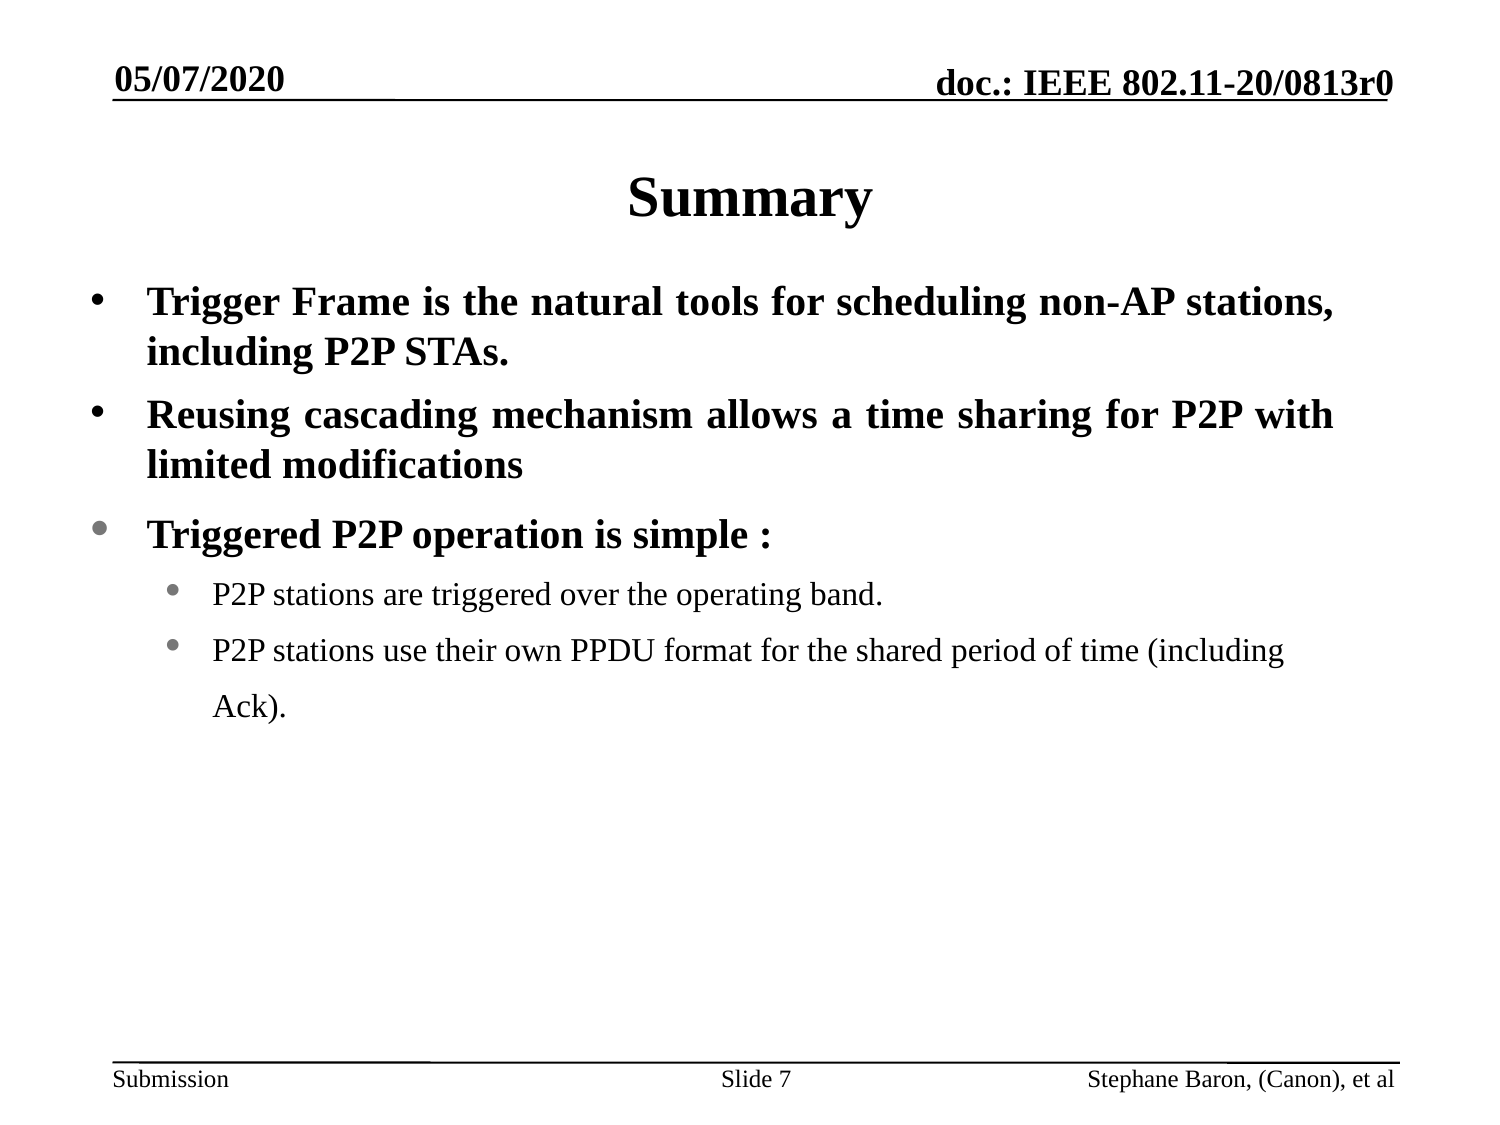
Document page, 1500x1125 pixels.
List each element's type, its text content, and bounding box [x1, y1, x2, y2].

slide_number Slide 7 [712, 1061, 800, 1123]
title Summary [114, 91, 1388, 267]
footer Stephane Baron, (Canon), et al [878, 1061, 1402, 1093]
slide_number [114, 54, 423, 100]
text_box Trigger Frame is the natural tools for scheduling non-AP stations, including P2P STAs. Reusing cascading mechanism allows a time sharing for P2P with limited modifications Triggered P2P operation is simple : P2P stations are triggered over the operating band. P2P stations use their own PPDU format for the shared period of time (including Ack). [75, 266, 1351, 1013]
